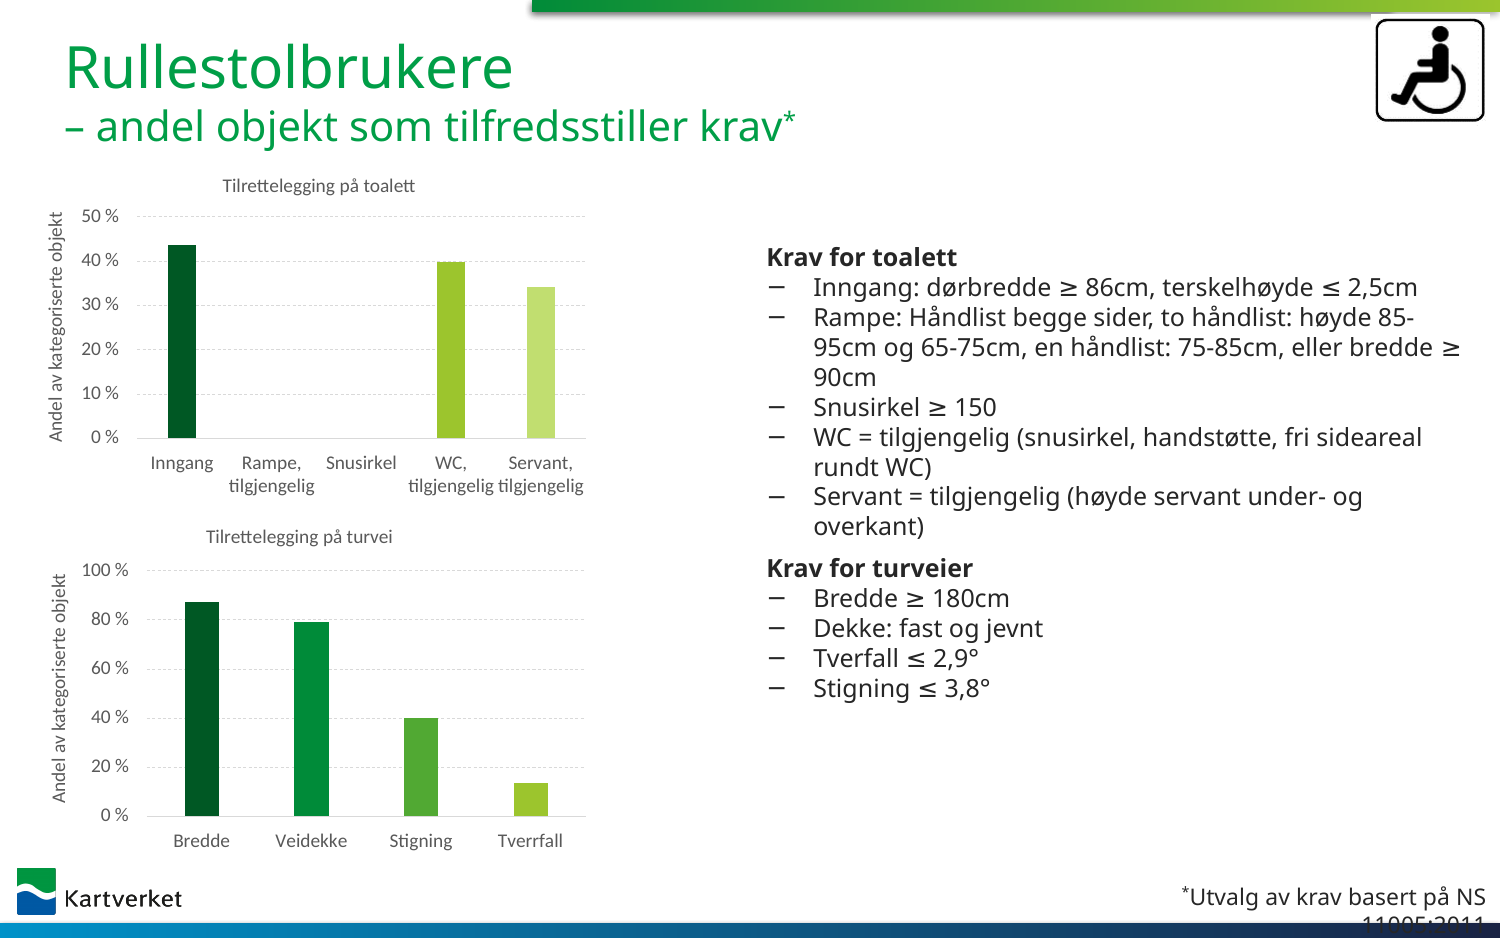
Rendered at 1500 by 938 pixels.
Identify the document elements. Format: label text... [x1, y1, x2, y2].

text_box Krav for turveier Bredde ≥ 180cm Dekke: fast og jevnt Tverfall ≤ 2,9° Stigning ≤ 3,8° [751, 545, 1483, 710]
text_box Krav for toalett Inngang: dørbredde ≥ 86cm, terskelhøyde ≤ 2,5cm Rampe: Håndlist begge sider, to håndlist: høyde 85-95cm og 65-75cm, en håndlist: 75-85cm, eller bredde ≥ 90cm Snusirkel ≥ 150 WC = tilgjengelig (snusirkel, handstøtte, fri sideareal rundt WC) Servant = tilgjengelig (høyde servant under- og overkant) [751, 234, 1483, 545]
picture [41, 520, 597, 859]
picture [41, 166, 598, 505]
text_box *Utvalg av krav basert på NS 11005:2011 [1068, 873, 1500, 938]
picture [1371, 13, 1491, 127]
text_box Rullestolbrukere – andel objekt som tilfredsstiller krav* [49, 14, 1431, 158]
